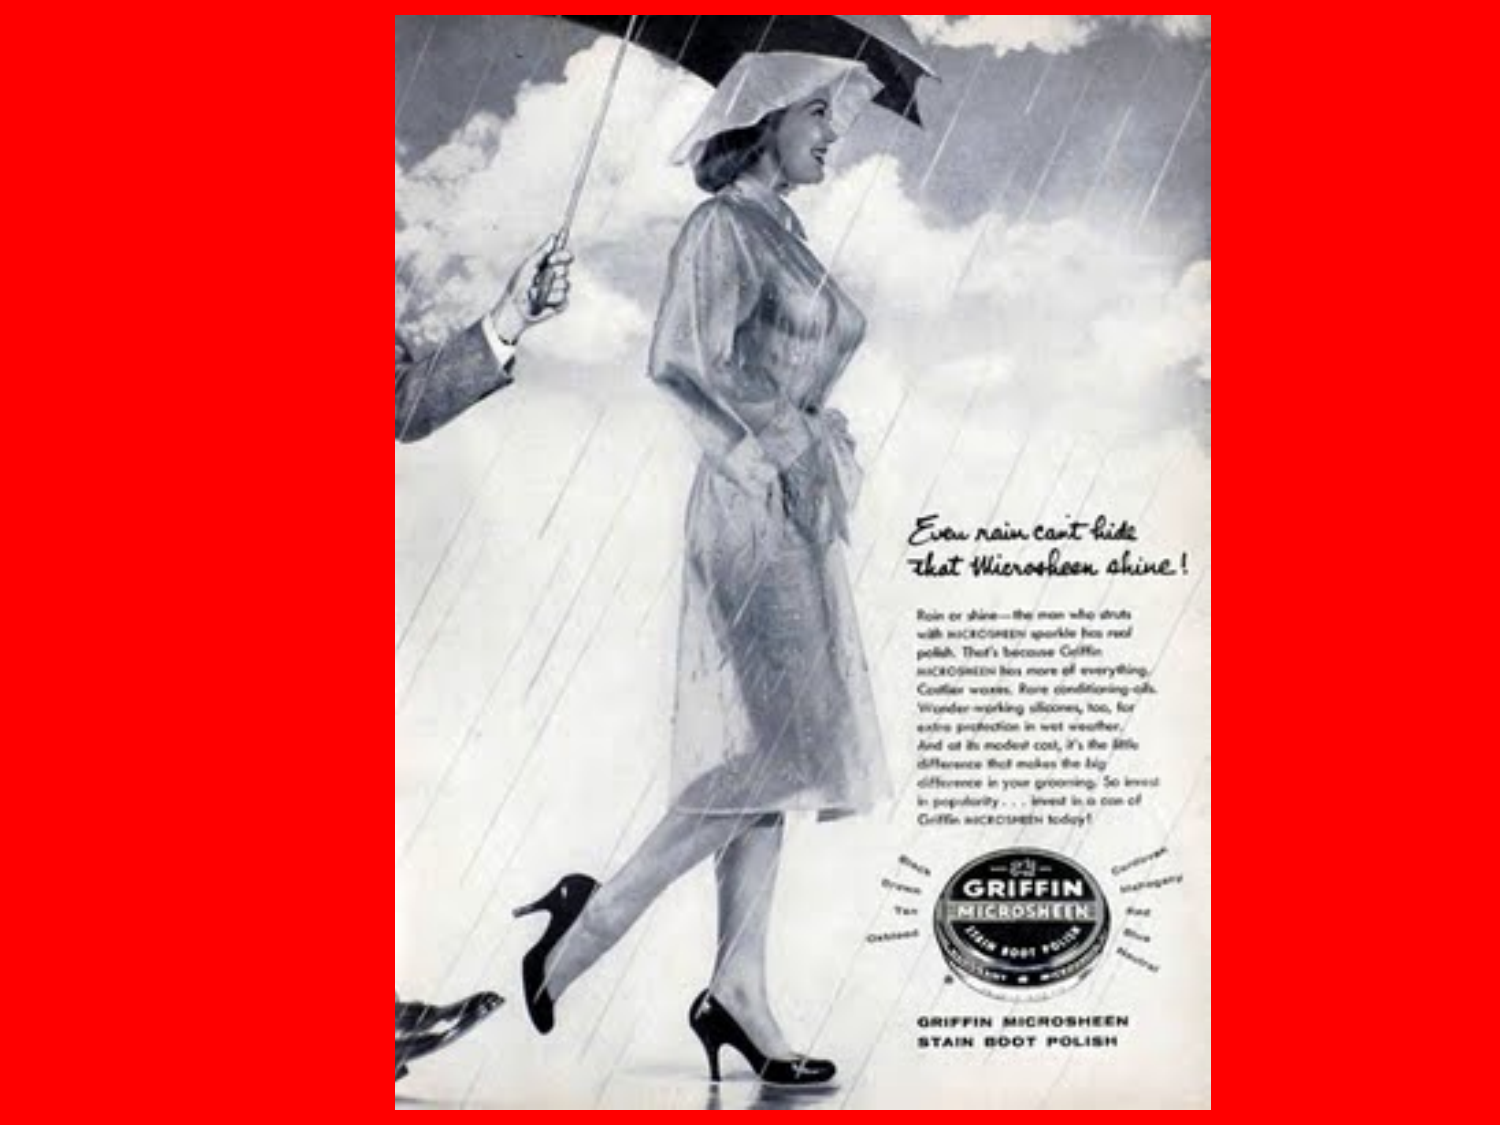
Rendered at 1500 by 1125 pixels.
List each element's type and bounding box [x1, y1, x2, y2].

list [395, 15, 1211, 1110]
